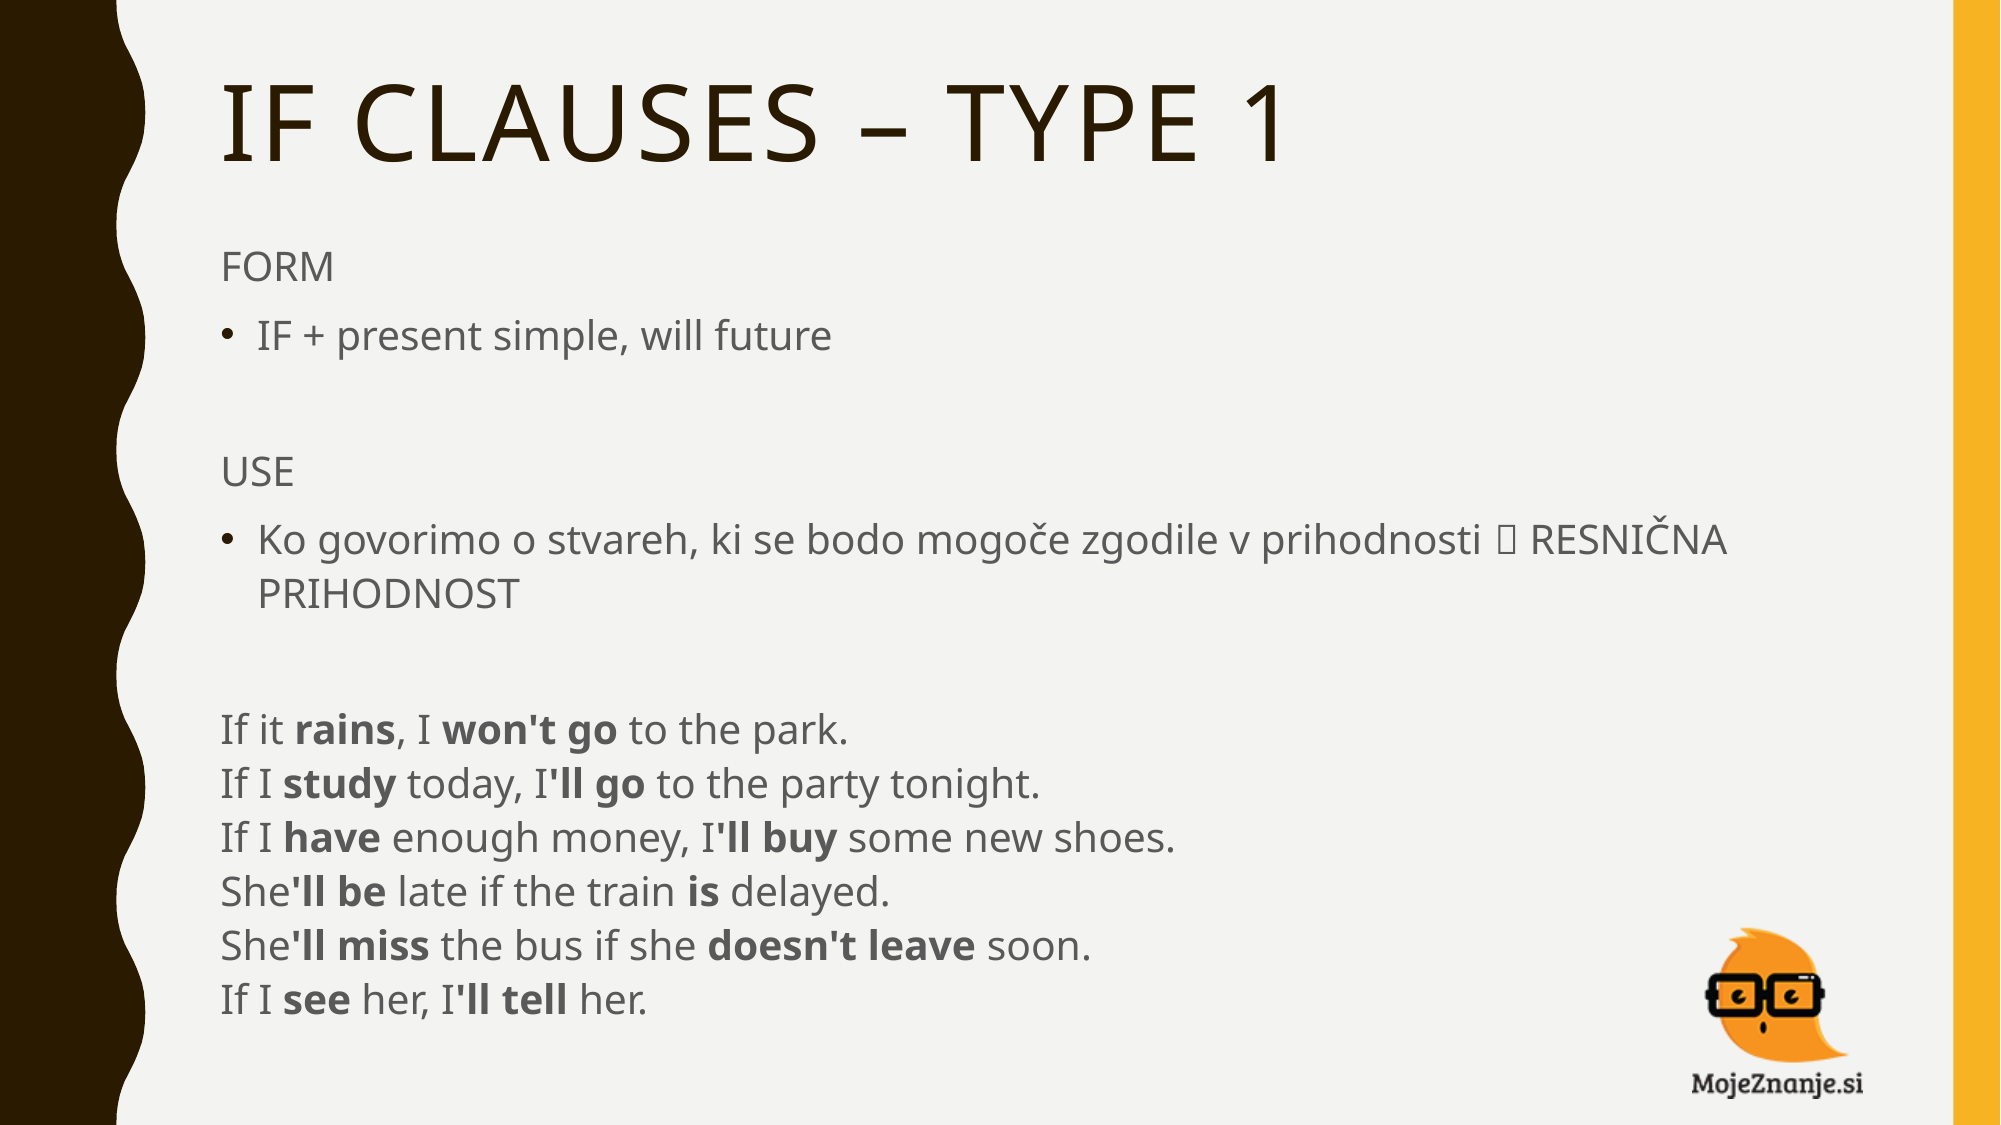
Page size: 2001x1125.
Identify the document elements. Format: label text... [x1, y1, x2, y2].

title IF CLAUSES – TYPE 1 [205, 62, 1875, 228]
picture [1692, 1034, 1863, 1099]
list FORM IF + present simple, will future USE Ko govorimo o stvareh, ki se bodo mogoče zgodile v prihodnosti  RESNIČNA PRIHODNOST If it rains, I won't go to the park. If I study today, I'll go to the party tonight. If I have enough money, I'll buy some new shoes. She'll be late if the train is delayed. She'll miss the bus if she doesn't leave soon. If I see her, I'll tell her. [205, 228, 1875, 1034]
